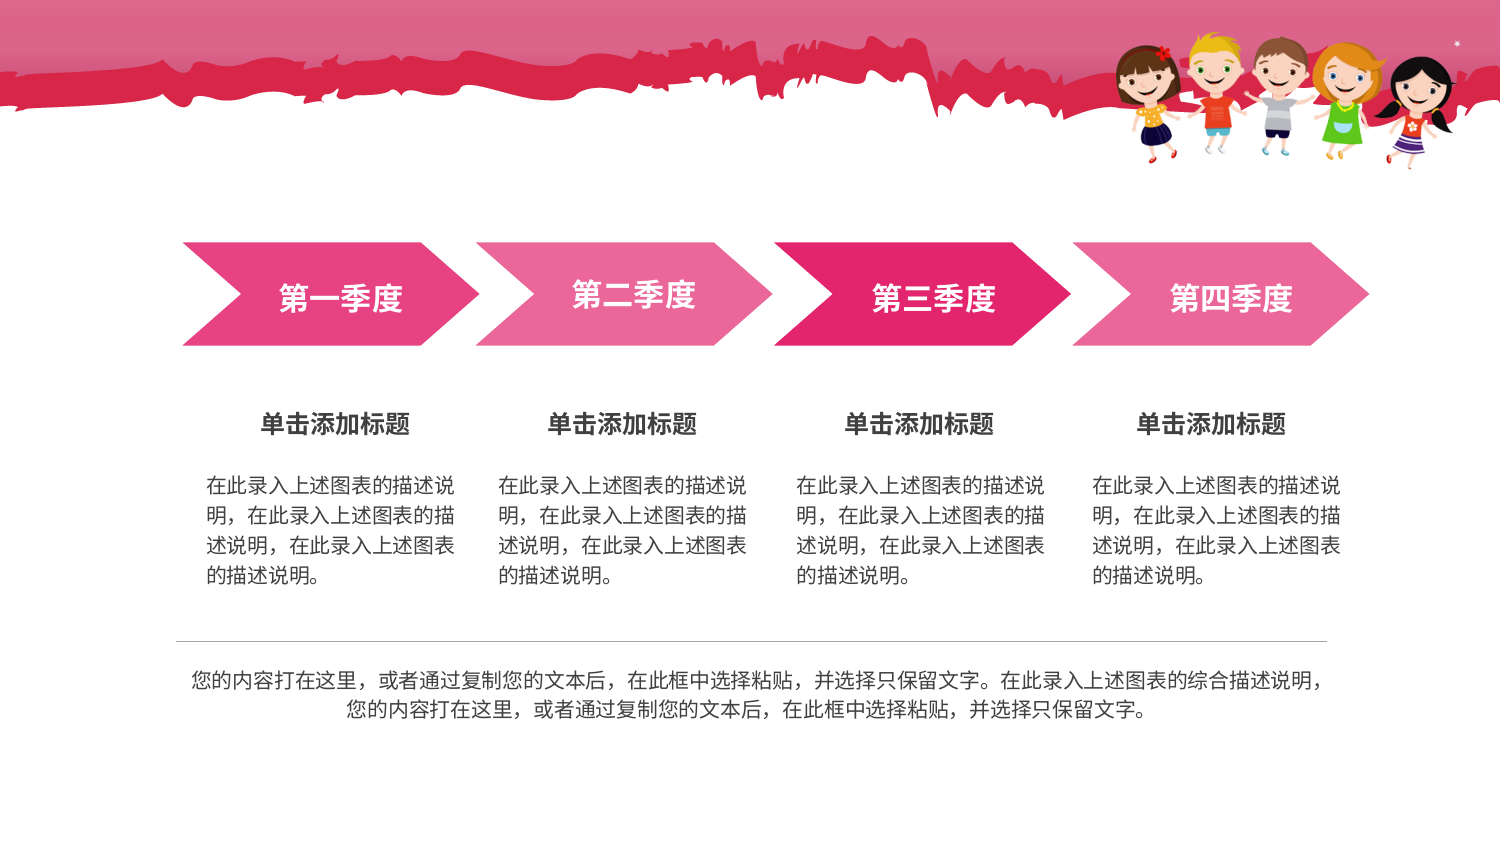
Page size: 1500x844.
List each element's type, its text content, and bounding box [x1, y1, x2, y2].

text_box 在此录入上述图表的描述说明，在此录入上述图表的描述说明，在此录入上述图表的描述说明。 [785, 461, 1060, 593]
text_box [487, 238, 762, 350]
text_box 单击添加标题 [535, 402, 709, 445]
text_box 在此录入上述图表的描述说明，在此录入上述图表的描述说明，在此录入上述图表的描述说明。 [194, 461, 472, 593]
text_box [762, 238, 1078, 350]
text_box 单击添加标题 [248, 402, 422, 445]
text_box 单击添加标题 [833, 402, 1006, 445]
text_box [171, 238, 487, 350]
text_box 单击添加标题 [1125, 402, 1298, 445]
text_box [1078, 238, 1376, 350]
text_box 在此录入上述图表的描述说明，在此录入上述图表的描述说明，在此录入上述图表的描述说明。 [1080, 461, 1353, 593]
text_box 您的内容打在这里，或者通过复制您的文本后，在此框中选择粘贴，并选择只保留文字。在此录入上述图表的综合描述说明，您的内容打在这里，或者通过复制您的文本后，在此框中选择粘贴，并选择只保留文字。 [174, 656, 1329, 728]
picture [0, 0, 1500, 170]
text_box 在此录入上述图表的描述说明，在此录入上述图表的描述说明，在此录入上述图表的描述说明。 [487, 461, 759, 593]
